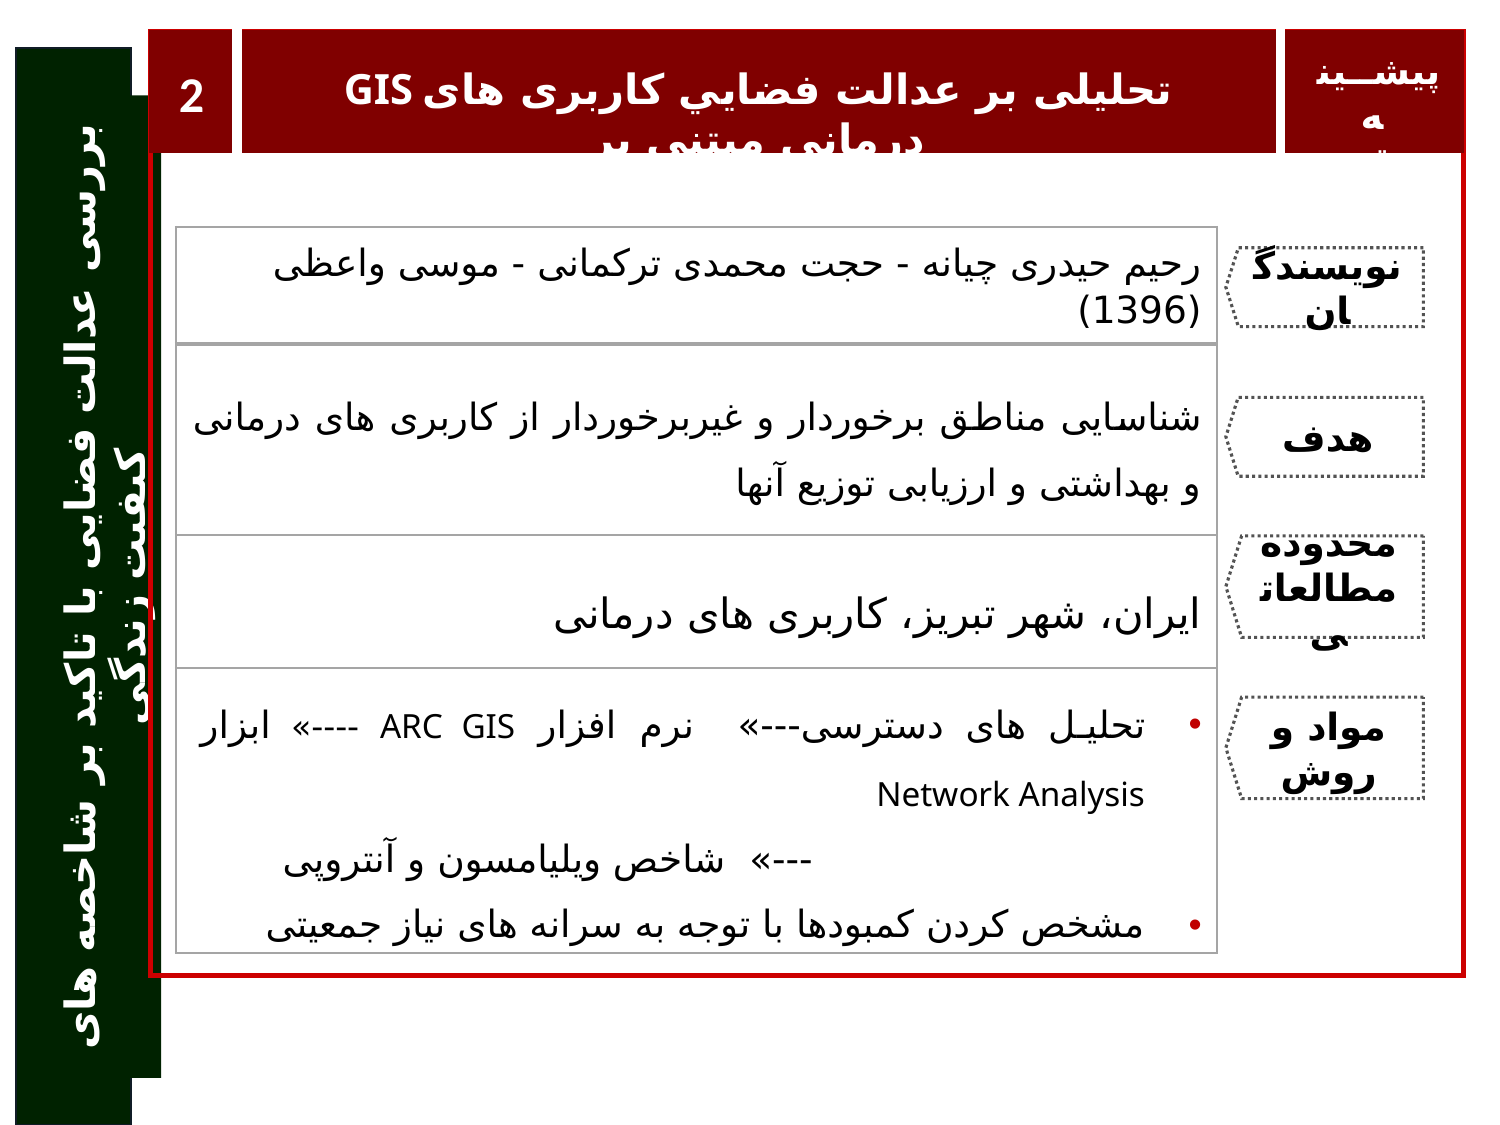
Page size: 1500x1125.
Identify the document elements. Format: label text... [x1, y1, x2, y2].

table_cell ایران، شهر تبریز، کاربری های درمانی [177, 536, 1216, 667]
table_cell تحلیل های دسترسی---» نرم افزار ARC GIS ----» ابزار Network Analysis ---» شاخص ویلیامسون و آنتروپی مشخص کردن کمبودها با توجه به سرانه های نیاز جمعیتی [177, 669, 1216, 952]
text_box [16, 48, 132, 1125]
text_box [149, 30, 232, 153]
text_box [232, 26, 242, 153]
text_box [1285, 30, 1464, 153]
text_box [1276, 28, 1285, 155]
text_box مواد و روش [1225, 696, 1425, 800]
text_box [242, 30, 1276, 153]
text_box محدوده مطالعاتی [1225, 534, 1425, 639]
table_header رحیم حیدری چیانه - حجت محمدی ترکمانی - موسی واعظی (1396) [177, 228, 1216, 342]
text_box 2 [150, 55, 233, 130]
text_box نویسندگان [1225, 246, 1425, 328]
table_cell شناسایی مناطق برخوردار و غیربرخوردار از کاربری های درمانی و بهداشتی و ارزیابی توزیع آنها [177, 346, 1216, 534]
text_box پیشــینه تحقیق [1293, 39, 1464, 190]
text_box هدف [1225, 396, 1425, 478]
text_box GIS تحلیلی بر عدالت فضایي کاربری های درمانی مبتنی بر [310, 55, 1206, 170]
text_box [149, 153, 1464, 977]
